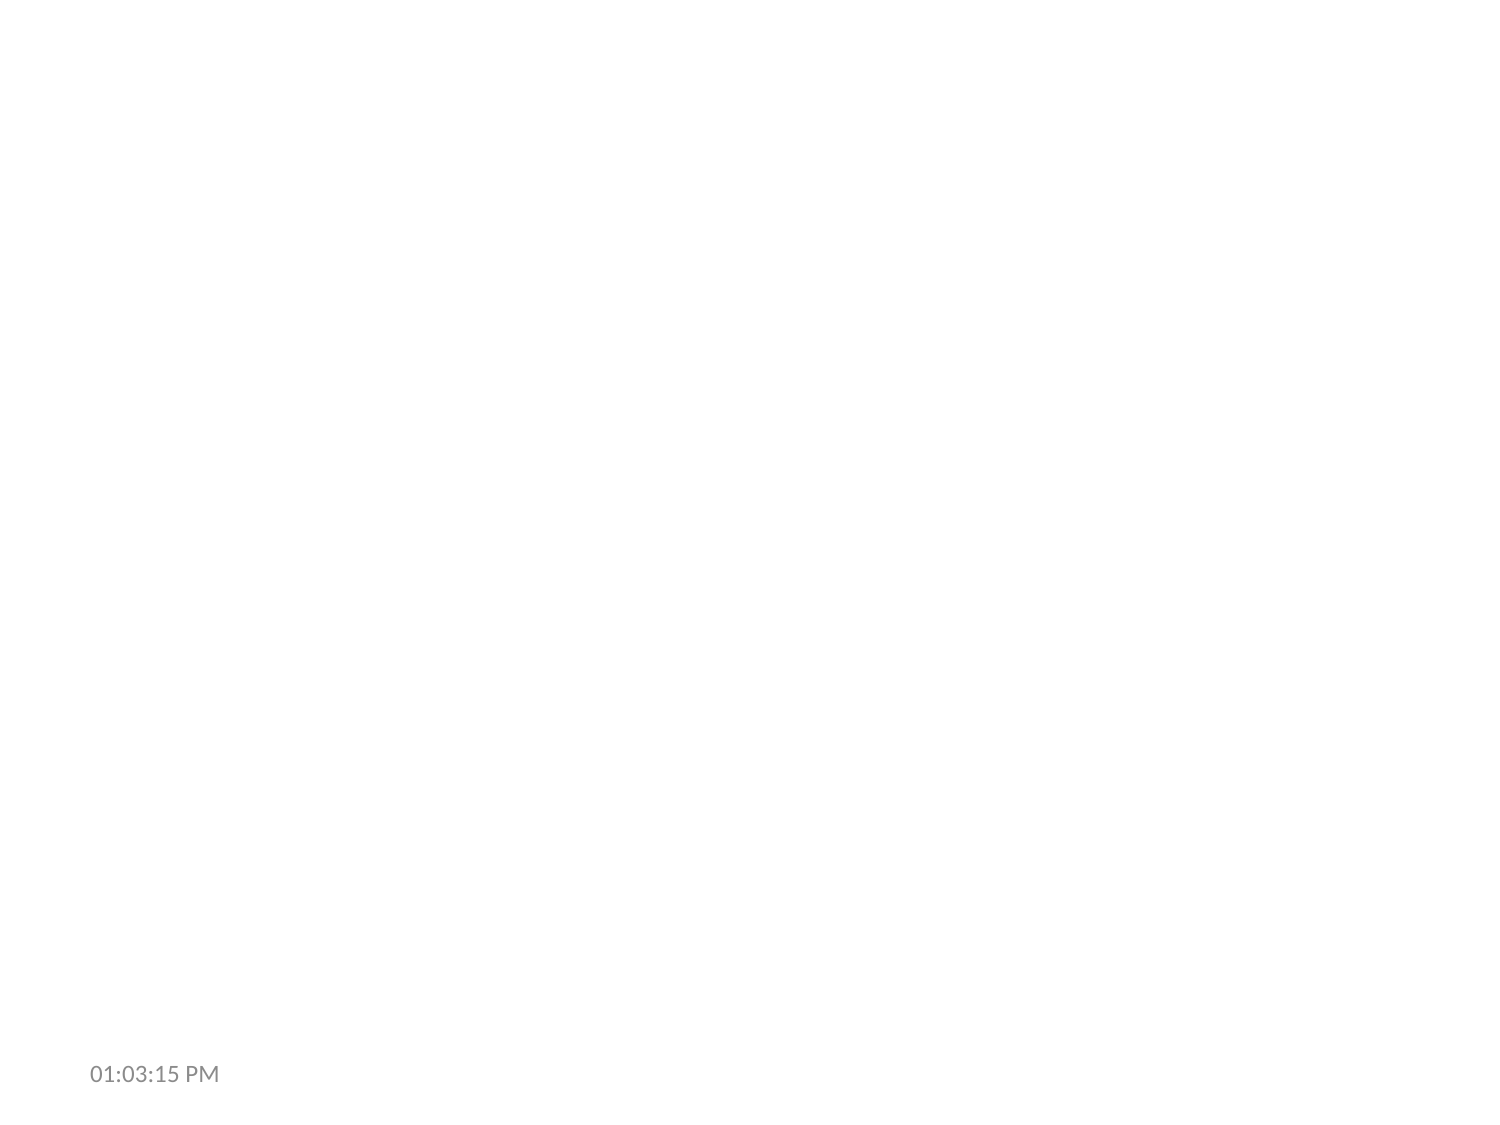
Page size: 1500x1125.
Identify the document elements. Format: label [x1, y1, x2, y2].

slide_number [75, 1042, 425, 1103]
